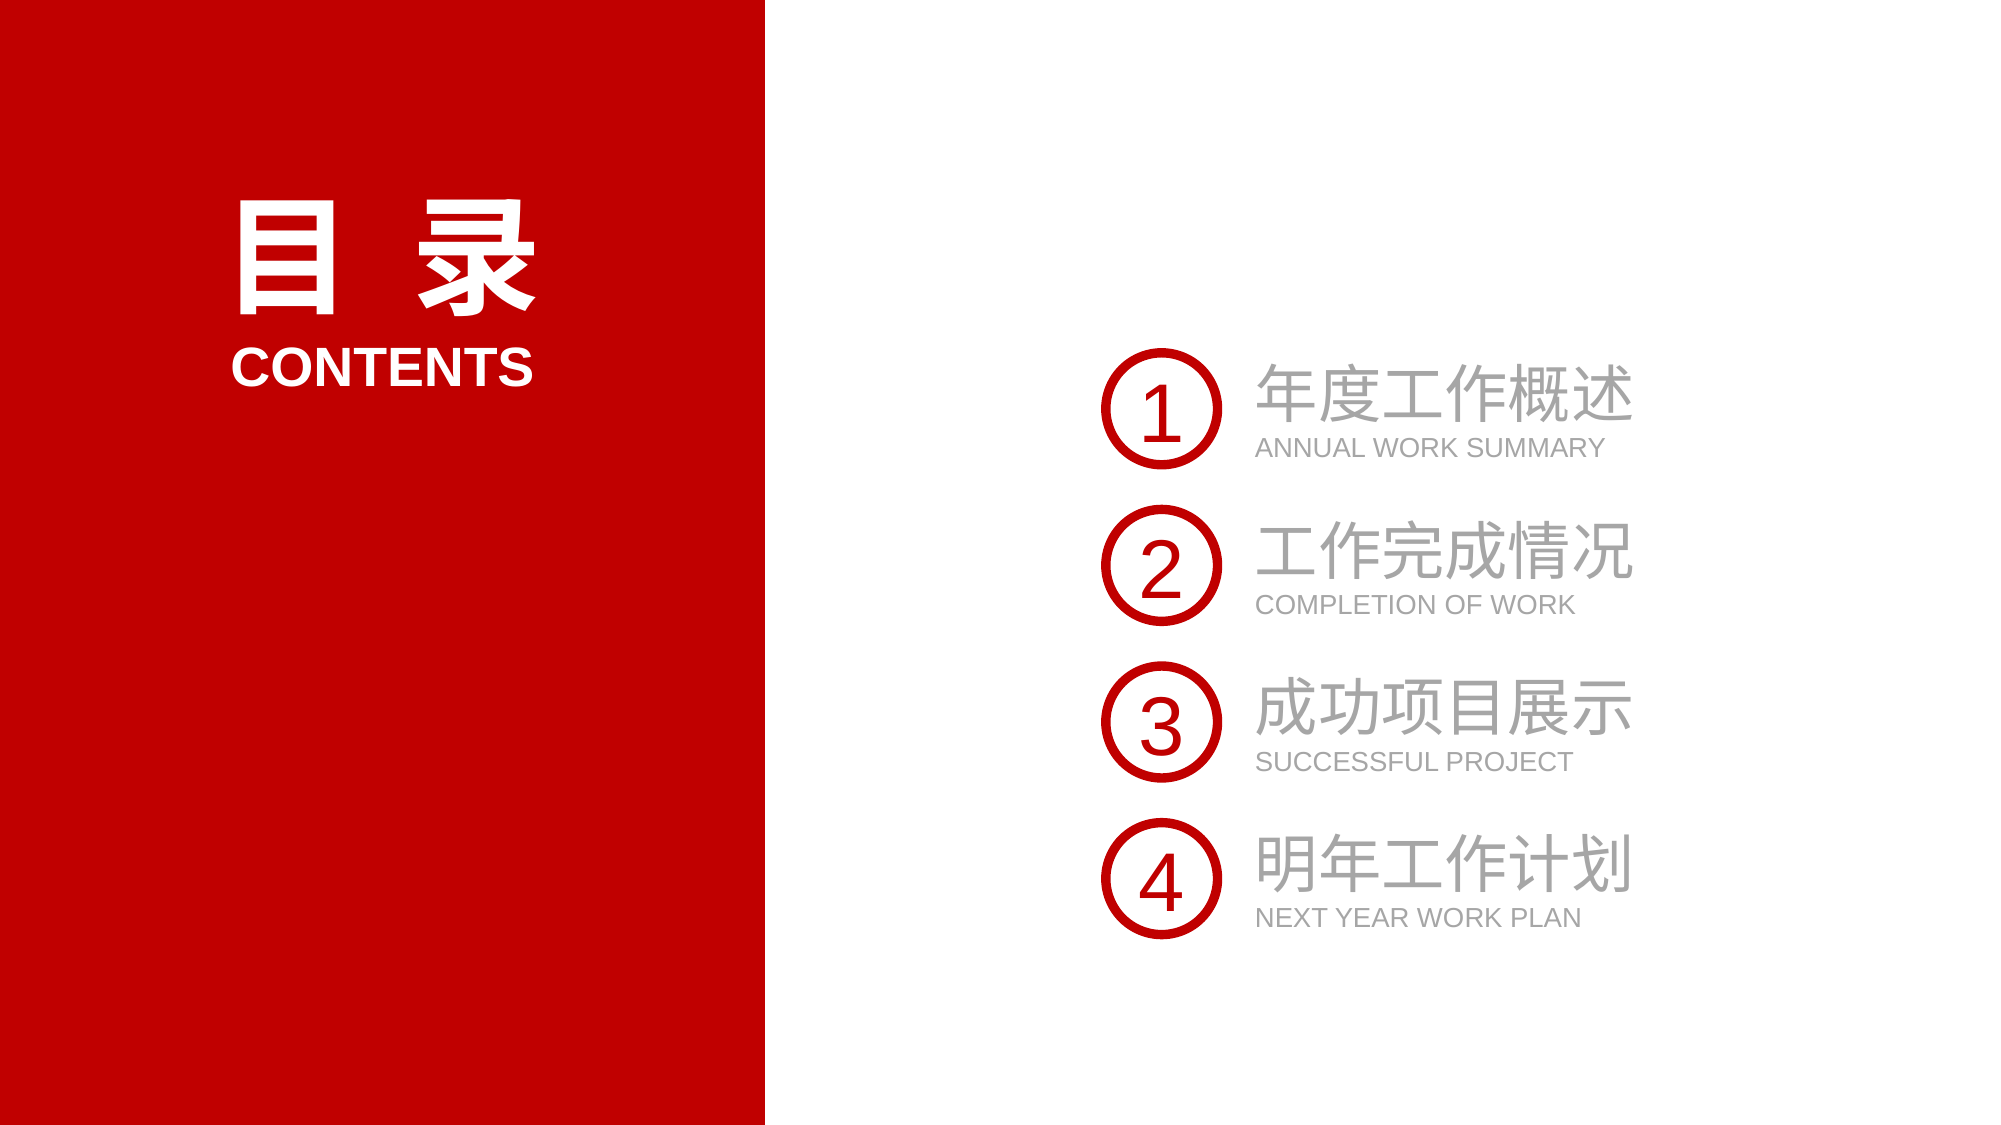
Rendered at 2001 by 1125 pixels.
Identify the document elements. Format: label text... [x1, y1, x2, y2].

text_box [0, 0, 766, 1125]
text_box 4 [1105, 822, 1218, 935]
text_box 目 录 [193, 173, 572, 331]
text_box 明年工作计划 NEXT YEAR WORK PLAN [1254, 824, 1676, 934]
text_box 3 [1105, 666, 1218, 778]
text_box CONTENTS [195, 331, 570, 398]
text_box 1 [1105, 352, 1218, 465]
text_box 成功项目展示 SUCCESSFUL PROJECT [1254, 667, 1676, 777]
text_box 年度工作概述 ANNUAL WORK SUMMARY [1254, 354, 1676, 464]
text_box 2 [1105, 509, 1218, 622]
text_box 工作完成情况 COMPLETION OF WORK [1254, 510, 1676, 620]
